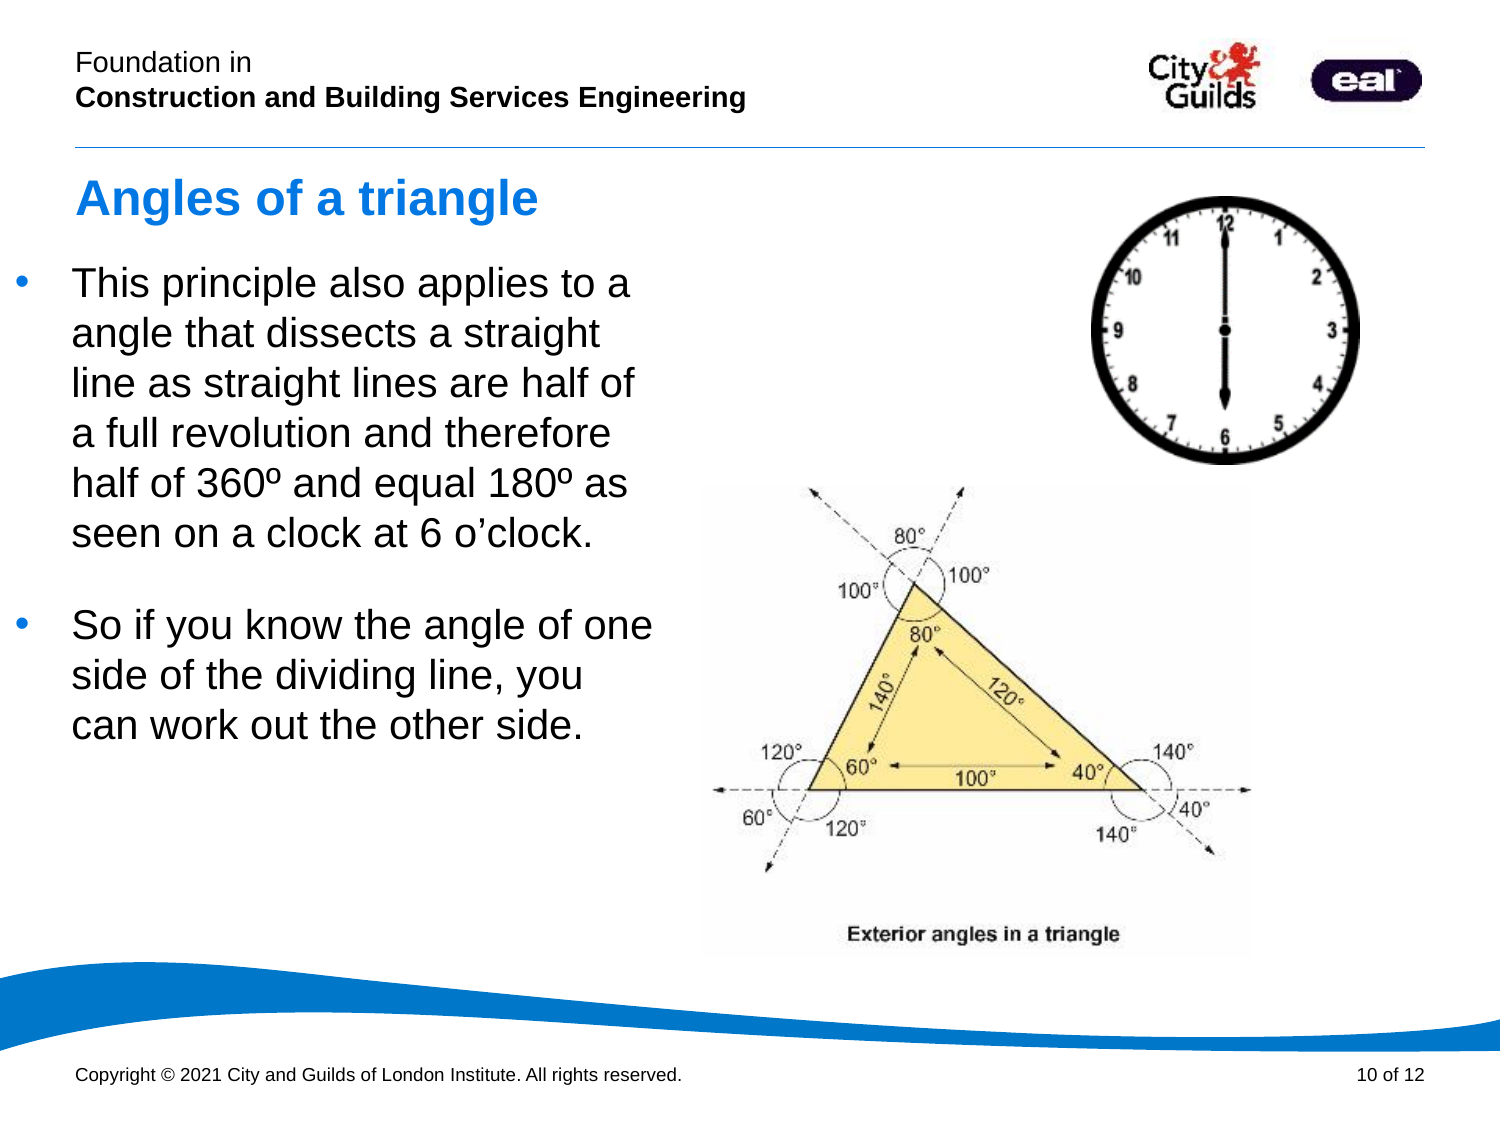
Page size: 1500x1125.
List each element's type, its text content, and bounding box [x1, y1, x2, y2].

list This principle also applies to a angle that dissects a straight line as straight lines are half of a full revolution and therefore half of 360º and equal 180º as seen on a clock at 6 o’clock. So if you know the angle of one side of the dividing line, you can work out the other side. [14, 255, 656, 942]
picture [1149, 38, 1422, 121]
picture [702, 485, 1252, 958]
picture [1091, 196, 1361, 466]
title Angles of a triangle [74, 165, 1426, 229]
